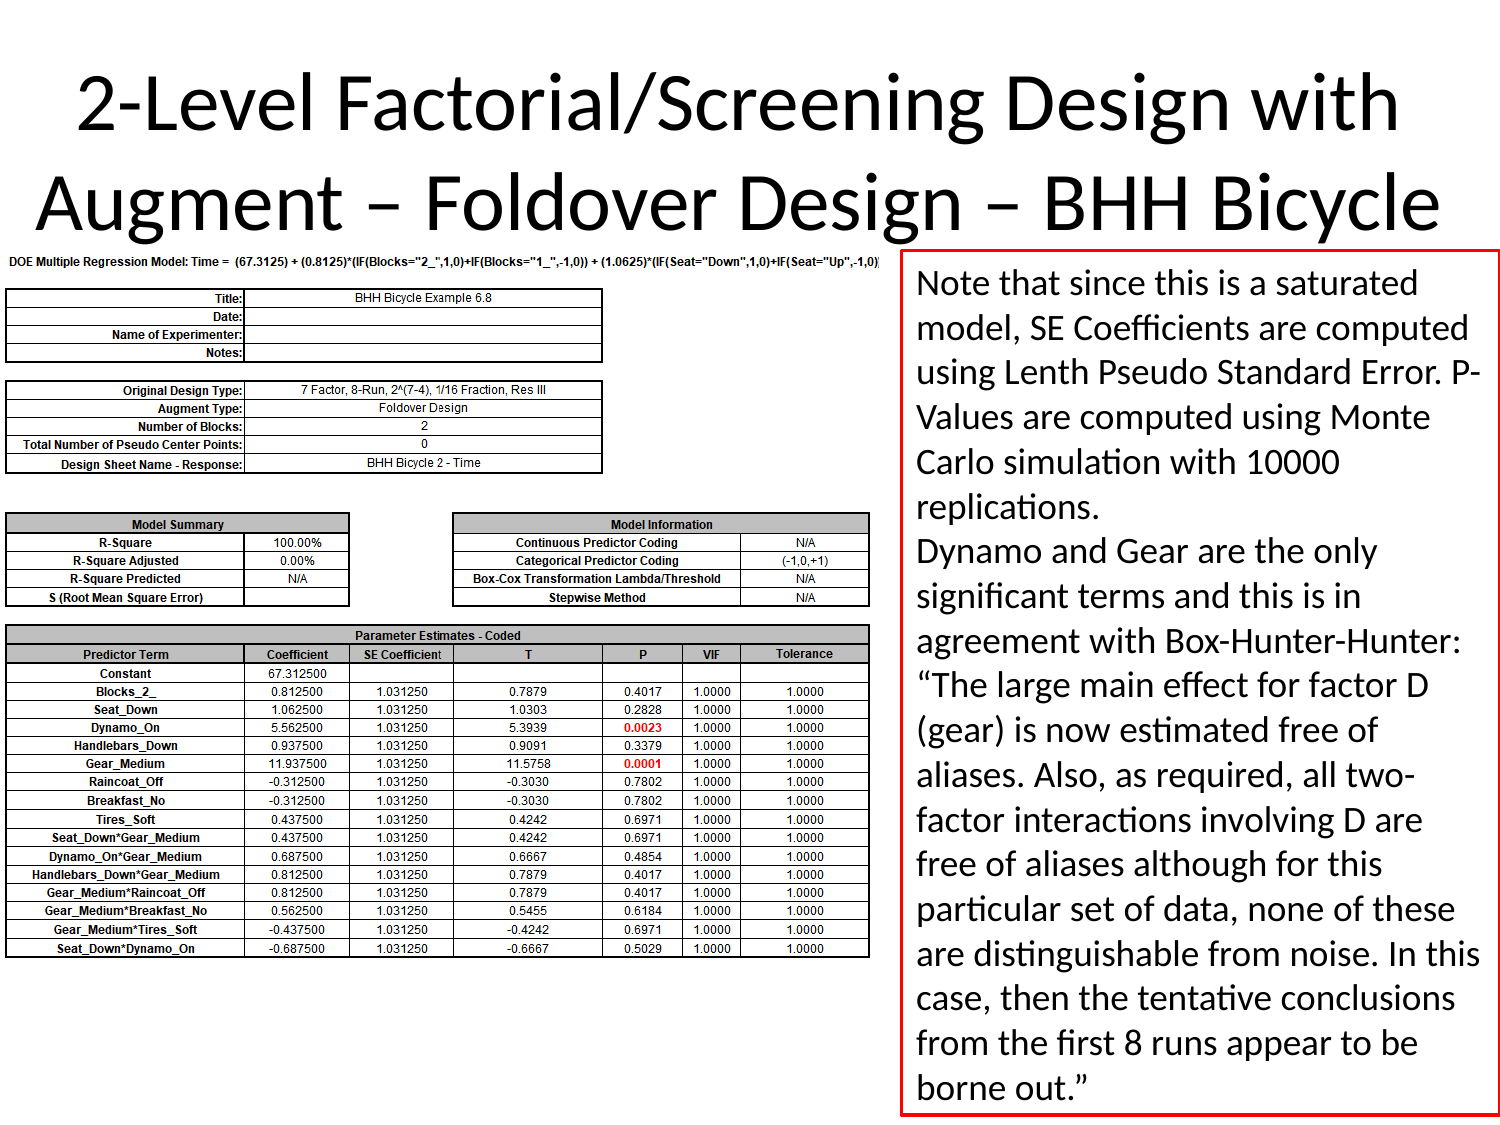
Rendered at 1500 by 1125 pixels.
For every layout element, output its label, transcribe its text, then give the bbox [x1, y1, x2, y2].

text_box Note that since this is a saturated model, SE Coefficients are computed using Lenth Pseudo Standard Error. P-Values are computed using Monte Carlo simulation with 10000 replications. Dynamo and Gear are the only significant terms and this is in agreement with Box-Hunter-Hunter: “The large main effect for factor D (gear) is now estimated free of aliases. Also, as required, all two-factor interactions involving D are free of aliases although for this particular set of data, none of these are distinguishable from noise. In this case, then the tentative conclusions from the first 8 runs appear to be borne out.” [901, 250, 1500, 1116]
picture [1, 250, 880, 962]
title 2-Level Factorial/Screening Design with Augment – Foldover Design – BHH Bicycle [0, 39, 1500, 153]
